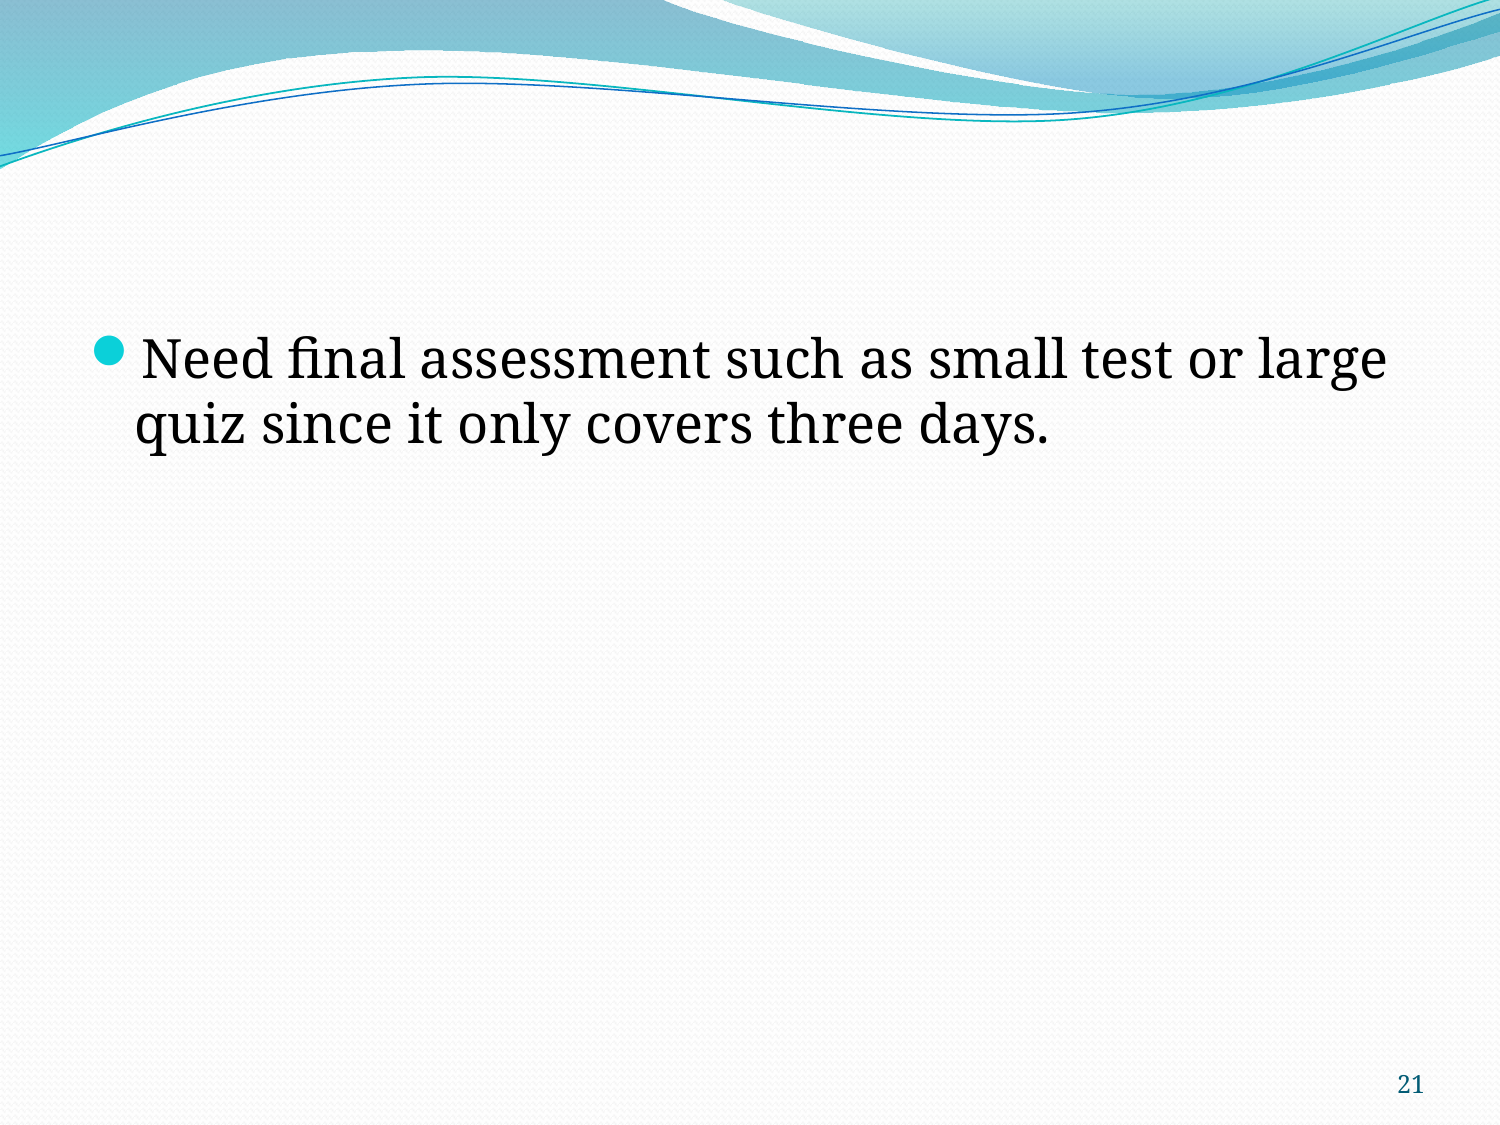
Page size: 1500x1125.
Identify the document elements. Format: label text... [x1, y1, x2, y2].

list Need final assessment such as small test or large quiz since it only covers three days. [75, 317, 1425, 1038]
slide_number 21 [1299, 1042, 1425, 1103]
